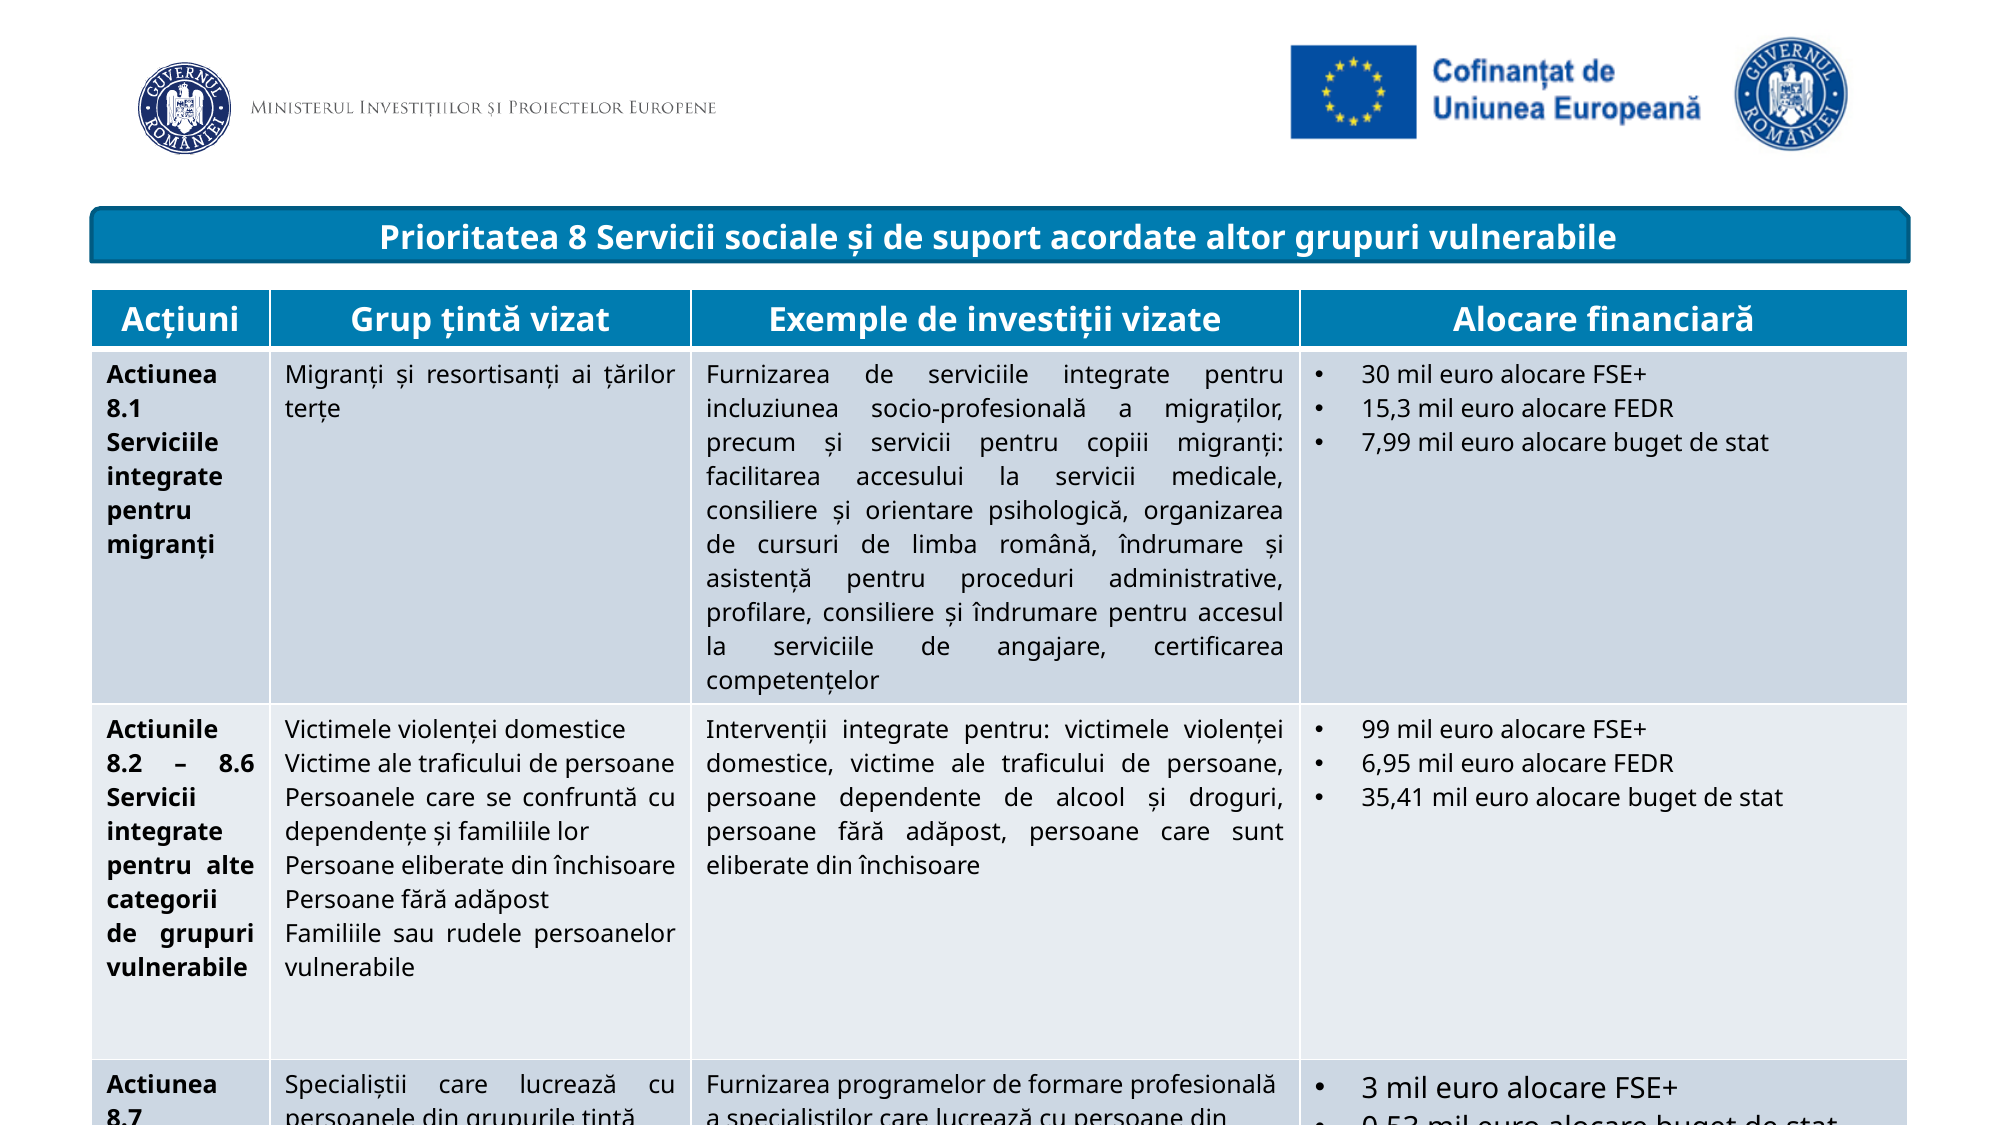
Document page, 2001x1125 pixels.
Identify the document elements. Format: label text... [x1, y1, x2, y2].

table_cell Actiunile 8.2 – 8.6 Servicii integrate pentru alte categorii de grupuri vulnerabile [92, 705, 269, 1059]
picture [133, 57, 814, 156]
table_cell 99 mil euro alocare FSE+ 6,95 mil euro alocare FEDR 35,41 mil euro alocare buget de stat [1301, 705, 1907, 1059]
table_cell Actiunea 8.1 Serviciile integrate pentru migranți [92, 352, 269, 703]
table_cell Furnizarea programelor de formare profesională a specialiștilor care lucrează cu persoane din grupurile vulnerabile [692, 1060, 1299, 1125]
table_cell Actiunea 8.7 Formarea profesională a specialiștilor care lucrează cu grupuri vulnerabile [92, 1060, 269, 1125]
picture [1250, 0, 1867, 199]
table_cell Furnizarea de serviciile integrate pentru incluziunea socio-profesională a migraților, precum și servicii pentru copiii migranți: facilitarea accesului la servicii medicale, consiliere și orientare psihologică, organizarea de cursuri de limba română, îndrumare și asistență pentru proceduri administrative, profilare, consiliere și îndrumare pentru accesul la serviciile de angajare, certificarea competențelor [692, 352, 1299, 703]
text_box Prioritatea 8 Servicii sociale și de suport acordate altor grupuri vulnerabile [89, 206, 1911, 264]
table_header Acțiuni [92, 290, 269, 346]
table_header Exemple de investiții vizate [692, 290, 1299, 346]
table_cell Victimele violenței domestice Victime ale traficului de persoane Persoanele care se confruntă cu dependențe și familiile lor Persoane eliberate din închisoare Persoane fără adăpost Familiile sau rudele persoanelor vulnerabile [271, 705, 690, 1059]
table_cell 3 mil euro alocare FSE+ 0,53 mil euro alocare buget de stat [1301, 1060, 1907, 1125]
table_cell Intervenții integrate pentru: victimele violenței domestice, victime ale traficului de persoane, persoane dependente de alcool și droguri, persoane fără adăpost, persoane care sunt eliberate din închisoare [692, 705, 1299, 1059]
table_cell Migranți și resortisanți ai țărilor terțe [271, 352, 690, 703]
table_header Grup țintă vizat [271, 290, 690, 346]
table_header Alocare financiară [1301, 290, 1907, 346]
table_cell 30 mil euro alocare FSE+ 15,3 mil euro alocare FEDR 7,99 mil euro alocare buget de stat [1301, 352, 1907, 703]
table_cell Specialiștii care lucrează cu persoanele din grupurile țintă [271, 1060, 690, 1125]
